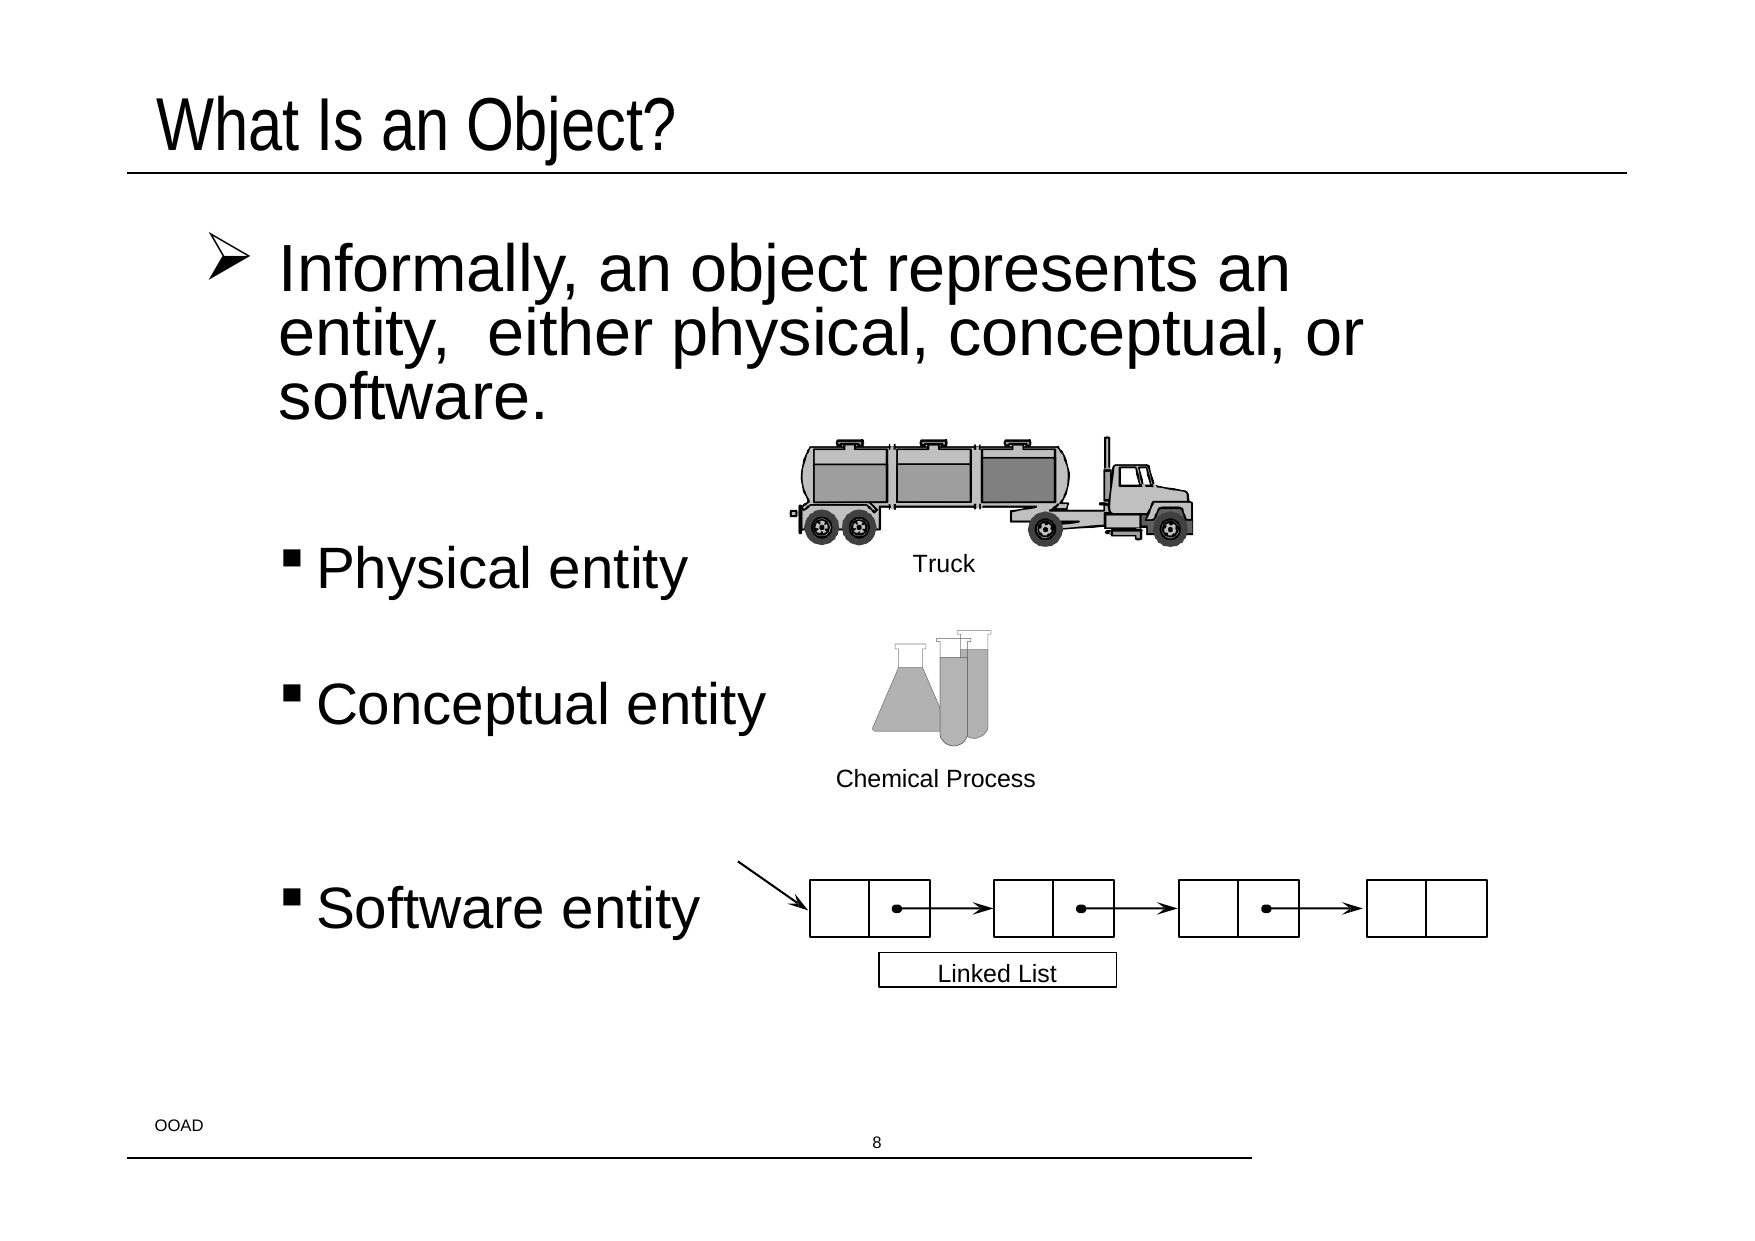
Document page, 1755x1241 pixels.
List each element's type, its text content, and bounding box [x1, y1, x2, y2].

text_box [1085, 902, 1178, 915]
text_box [1239, 879, 1300, 938]
text_box [940, 657, 968, 746]
footer OOAD [152, 1116, 207, 1241]
text_box [900, 902, 994, 915]
text_box Software entity [276, 869, 705, 940]
text_box [1270, 902, 1363, 915]
text_box [1426, 879, 1487, 938]
text_box [809, 879, 868, 938]
text_box [968, 649, 988, 739]
text_box [895, 643, 926, 667]
text_box Conceptual entity [276, 665, 770, 737]
text_box [872, 667, 940, 732]
text_box Informally, an object represents an entity, either physical, conceptual, or software. Physical entity [201, 240, 1479, 601]
text_box [936, 638, 971, 657]
text_box [869, 879, 930, 938]
text_box [1179, 879, 1238, 938]
text_box [994, 879, 1052, 938]
slide_number 8 [863, 1133, 891, 1241]
text_box [957, 630, 992, 649]
title What Is an Object? [154, 75, 682, 283]
text_box [737, 860, 809, 911]
text_box Linked List [879, 952, 1117, 988]
text_box [1366, 879, 1425, 938]
text_box Chemical Process [833, 762, 1039, 793]
text_box [1053, 879, 1115, 938]
